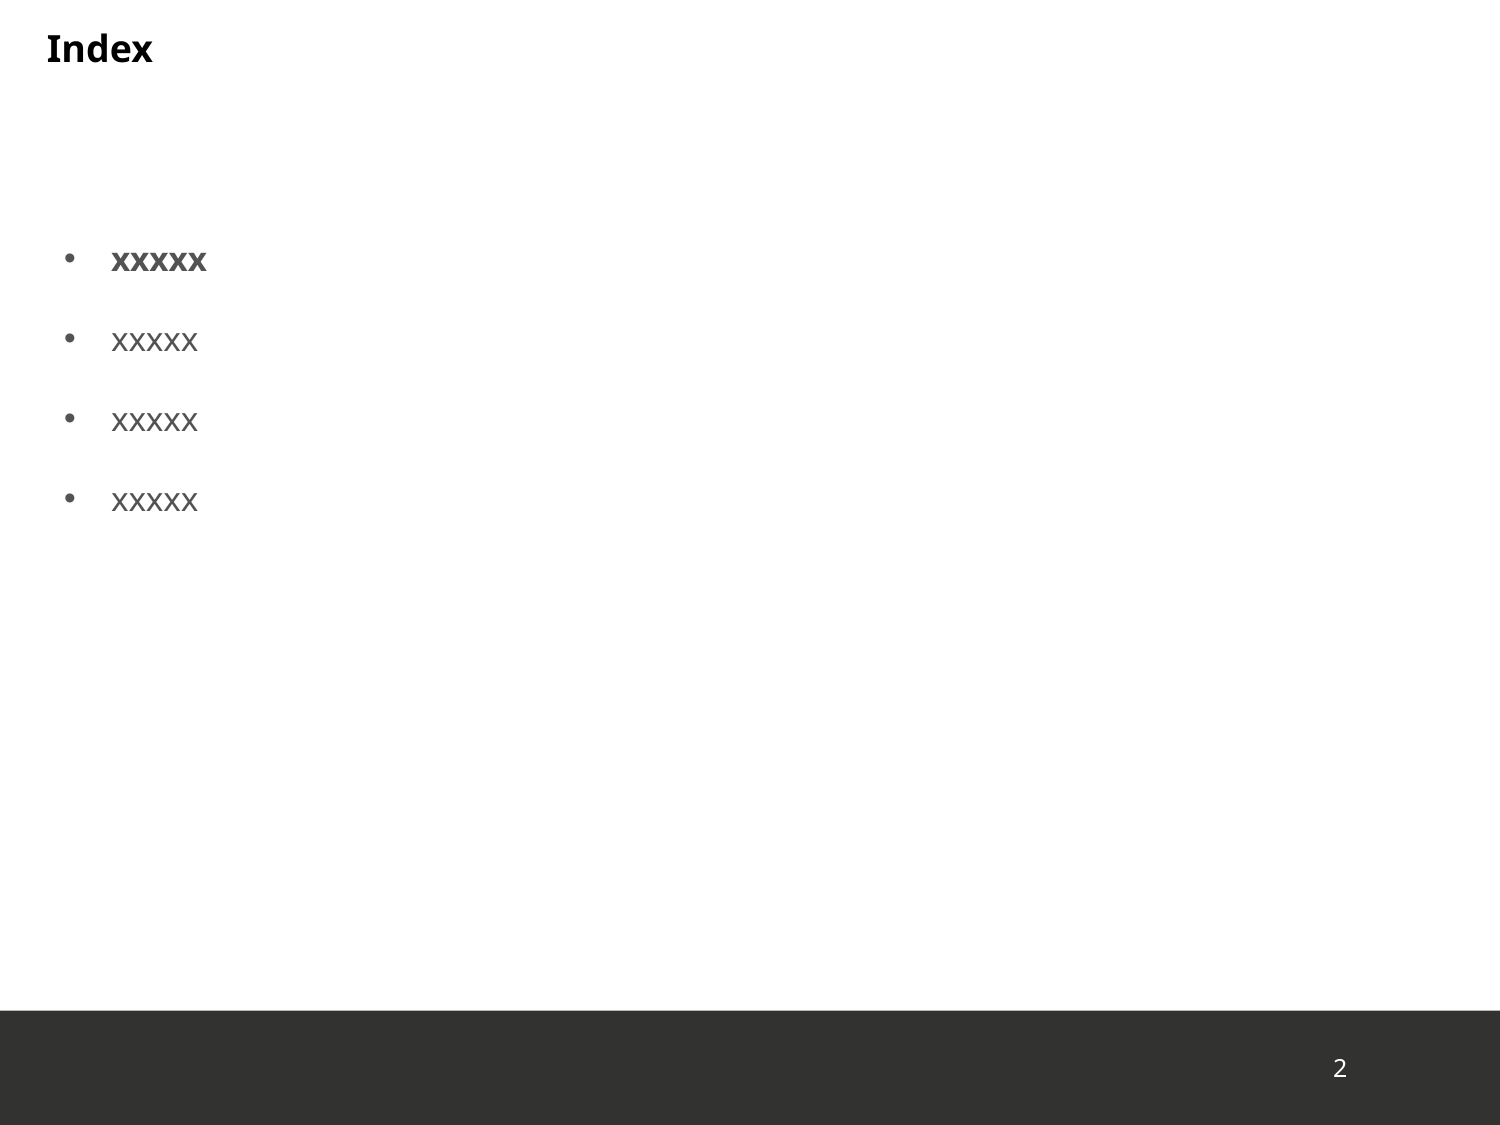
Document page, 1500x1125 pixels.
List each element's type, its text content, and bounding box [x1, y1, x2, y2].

text_box xxxxx xxxxx xxxxx xxxxx [49, 191, 1486, 526]
text_box Index [46, 24, 1459, 105]
